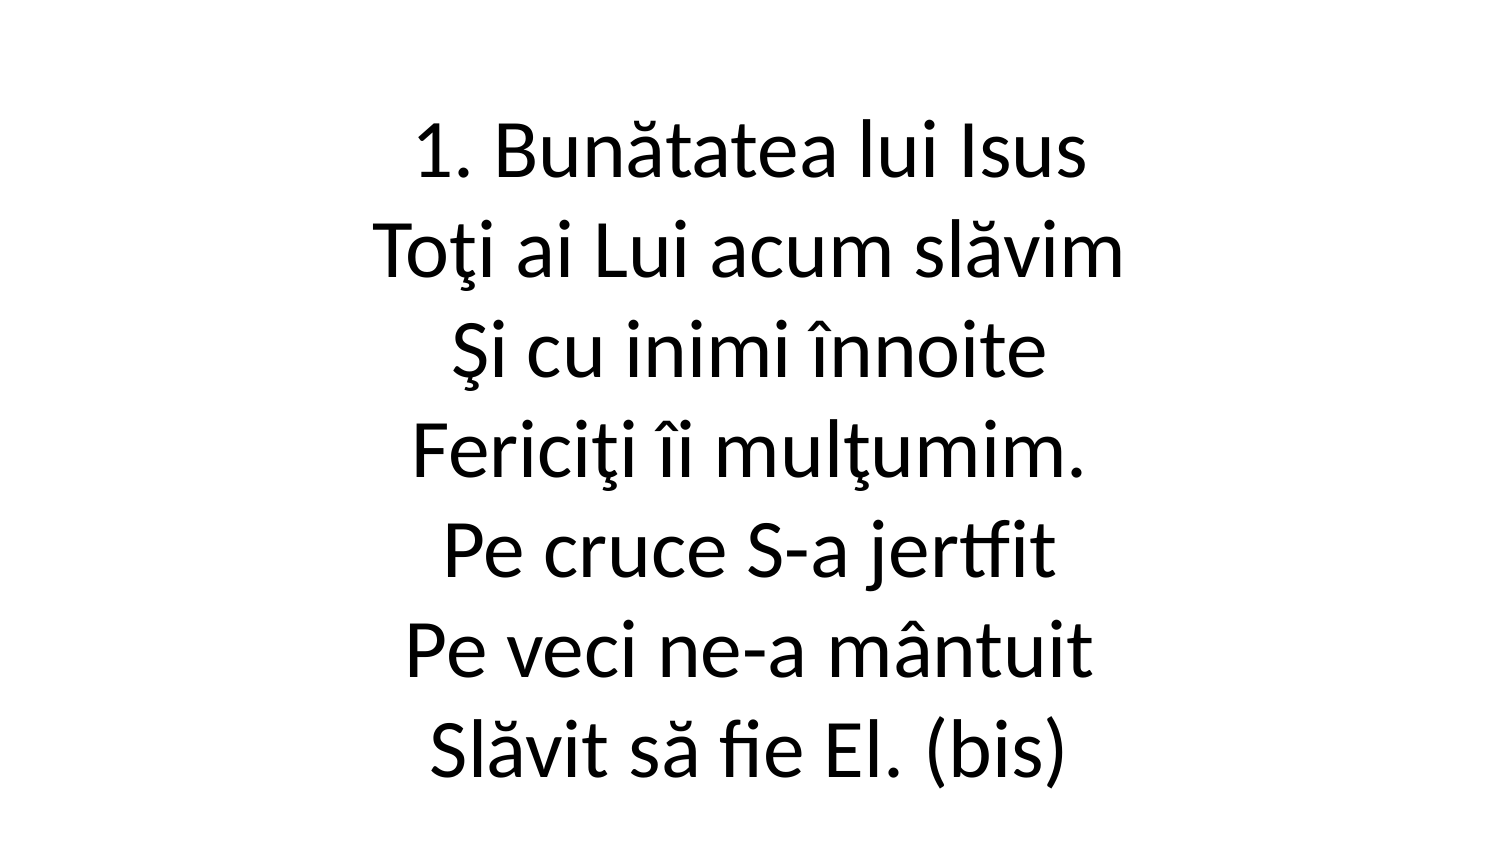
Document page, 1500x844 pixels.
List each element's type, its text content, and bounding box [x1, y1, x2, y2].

text_box 1. Bunătatea lui Isus Toţi ai Lui acum slăvim Şi cu inimi înnoite Fericiţi îi mulţumim. Pe cruce S-a jertfit Pe veci ne-a mântuit Slăvit să fie El. (bis) [357, 42, 1143, 802]
